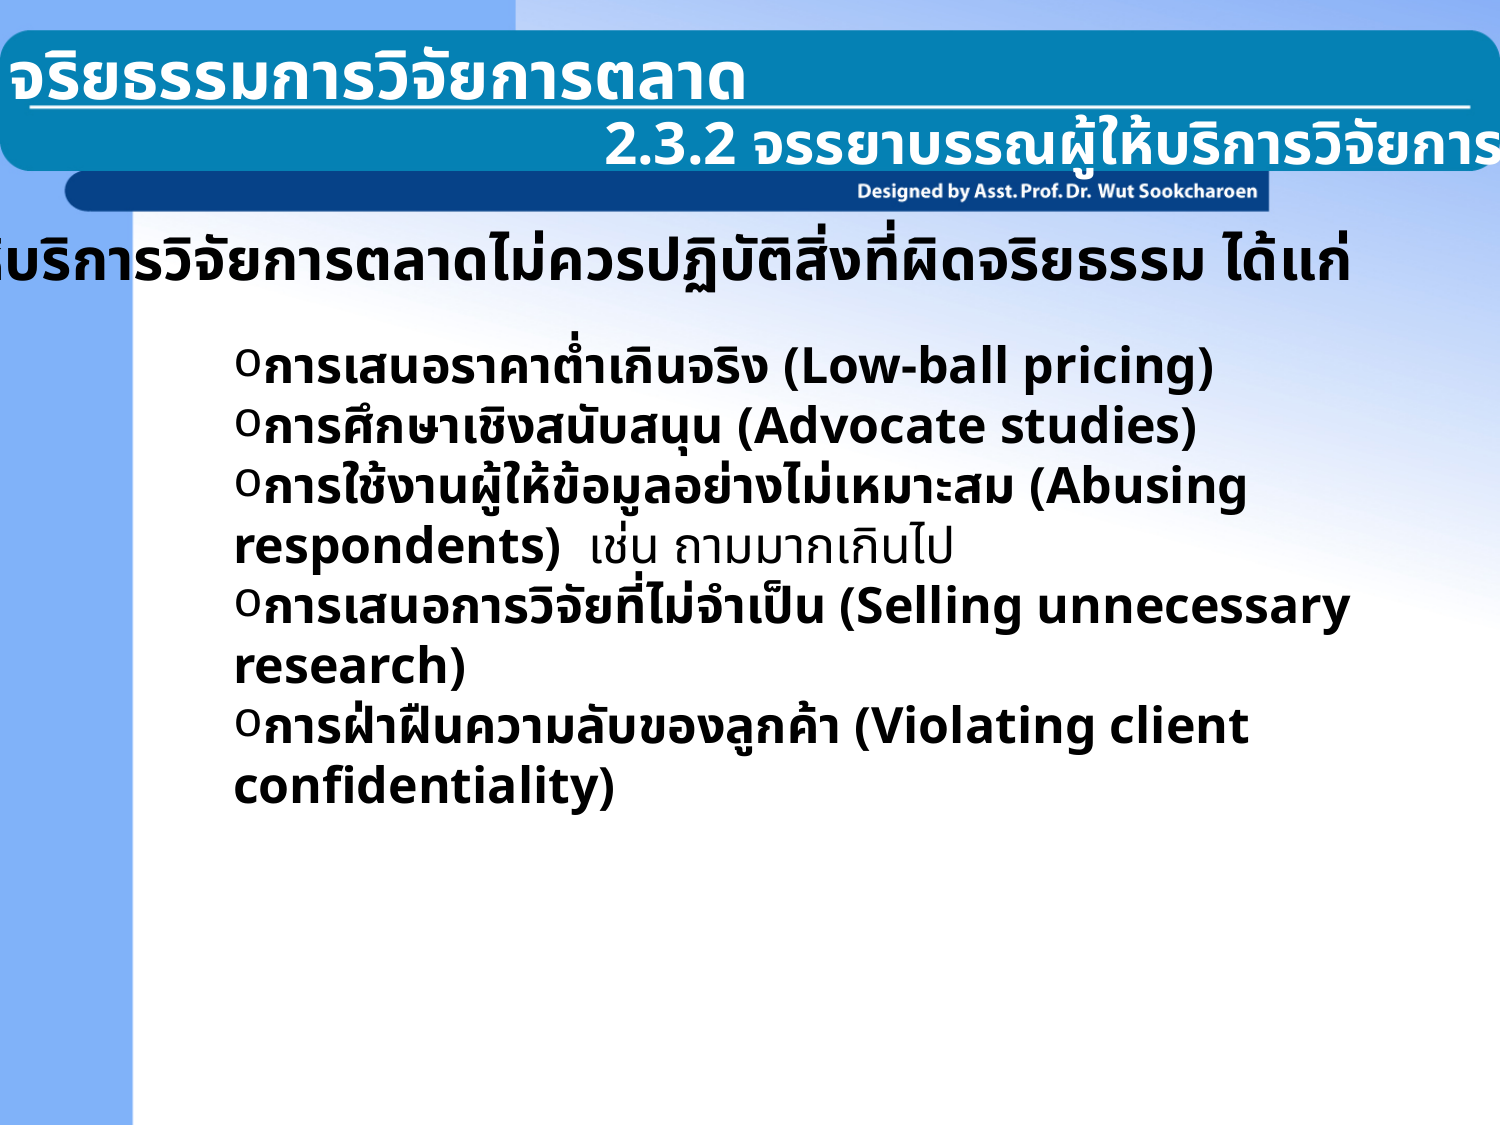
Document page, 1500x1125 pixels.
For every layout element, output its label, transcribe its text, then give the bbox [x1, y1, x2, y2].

text_box 2.3.2 จรรยาบรรณผู้ให้บริการวิจัยการตลาด [589, 98, 1500, 184]
picture [0, 0, 1500, 53]
text_box การเสนอราคาต่ำเกินจริง (Low-ball pricing) การศึกษาเชิงสนับสนุน (Advocate studies) การใช้งานผู้ให้ข้อมูลอย่างไม่เหมาะสม (Abusing respondents) เช่น ถามมากเกินไป การเสนอการวิจัยที่ไม่จำเป็น (Selling unnecessary research) การฝ่าฝืนความลับของลูกค้า (Violating client confidentiality) [218, 326, 1412, 821]
text_box 2.3 จริยธรรมการวิจัยการตลาด [0, 25, 765, 121]
text_box ผู้ให้บริการวิจัยการตลาดไม่ควรปฏิบัติสิ่งที่ผิดจริยธรรม ได้แก่ [0, 215, 1368, 300]
picture [0, 149, 1500, 1125]
